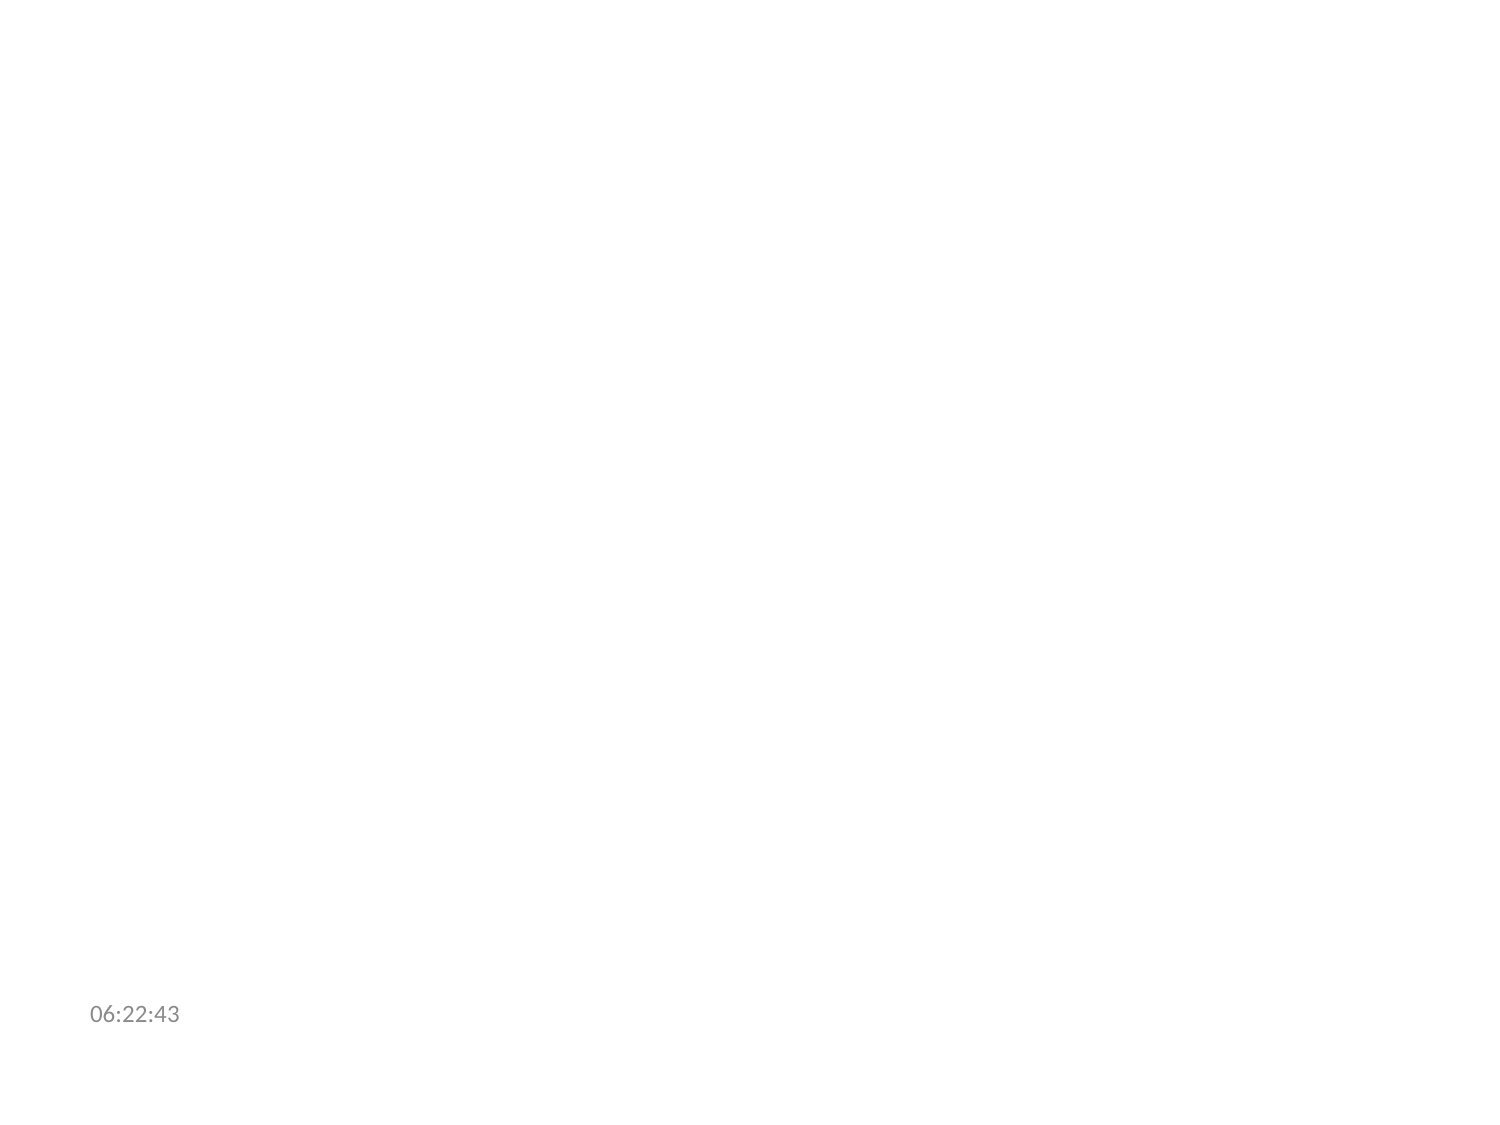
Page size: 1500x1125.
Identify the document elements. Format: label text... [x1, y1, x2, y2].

text_box 15:35:09 [75, 982, 425, 1043]
